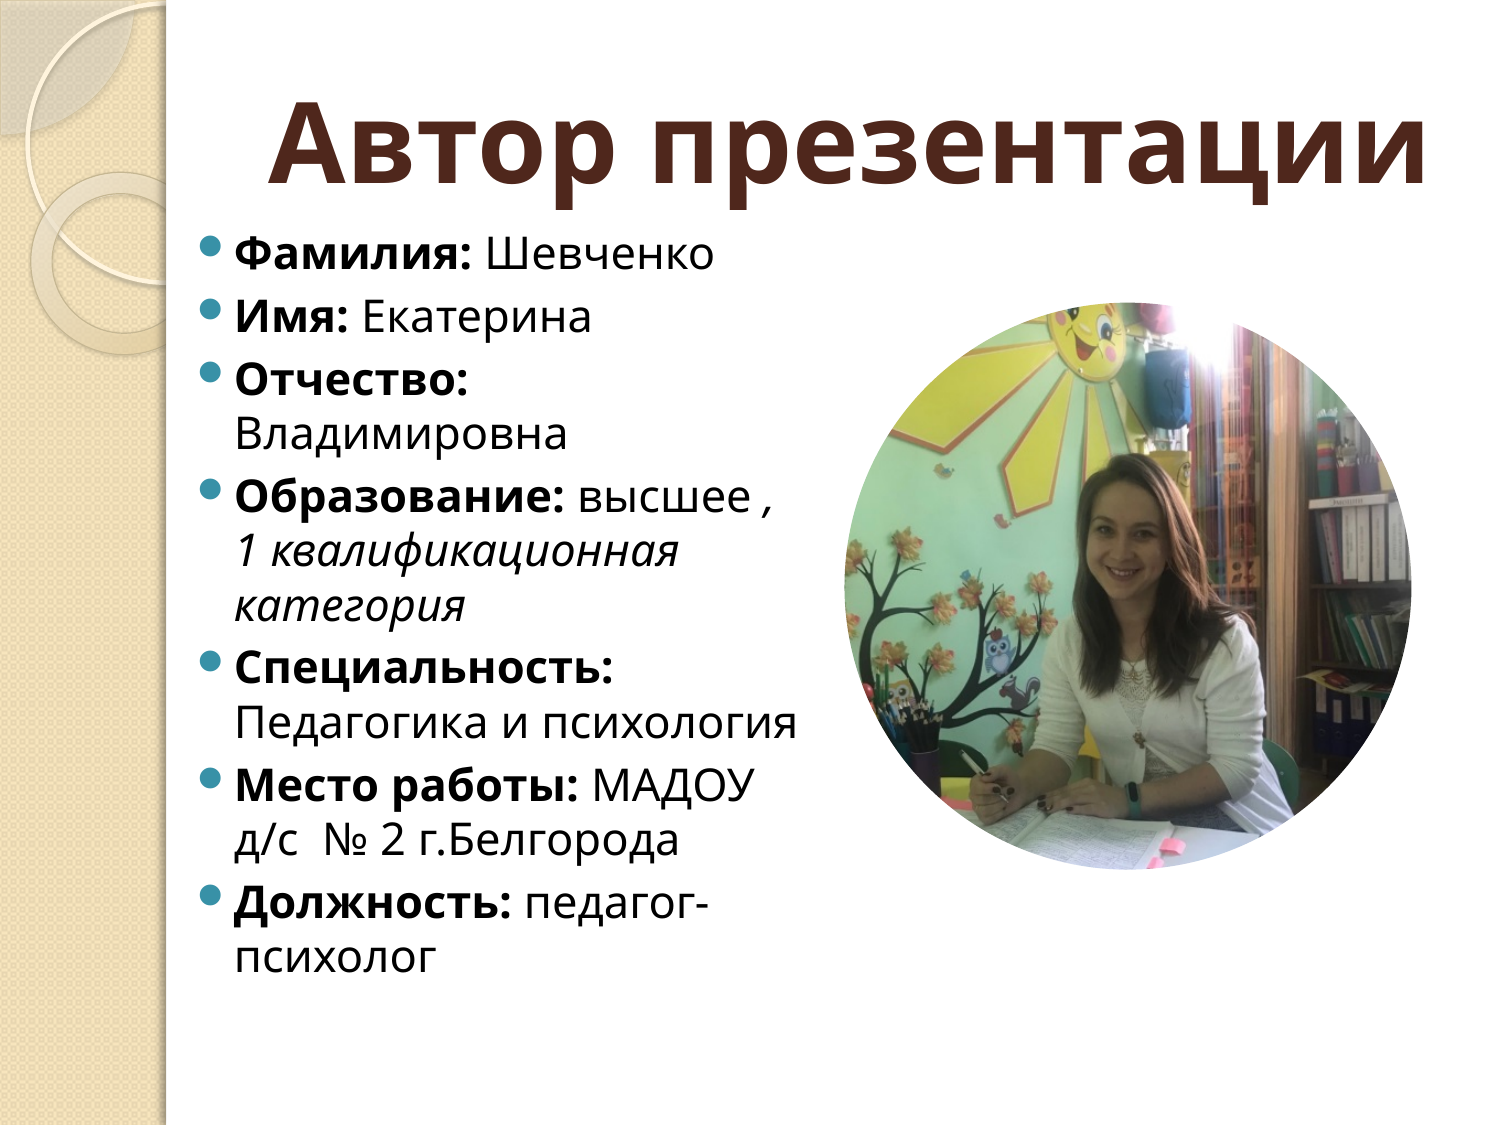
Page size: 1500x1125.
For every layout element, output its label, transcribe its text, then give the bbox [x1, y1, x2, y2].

list Фамилия: Шевченко Имя: Екатерина Отчество: Владимировна Образование: высшее , 1 квалификационная категория Специальность: Педагогика и психология Место работы: МАДОУ д/с № 2 г.Белгорода Должность: педагог-психолог [170, 216, 822, 1048]
picture [844, 302, 1412, 870]
title Автор презентации [235, 45, 1466, 233]
